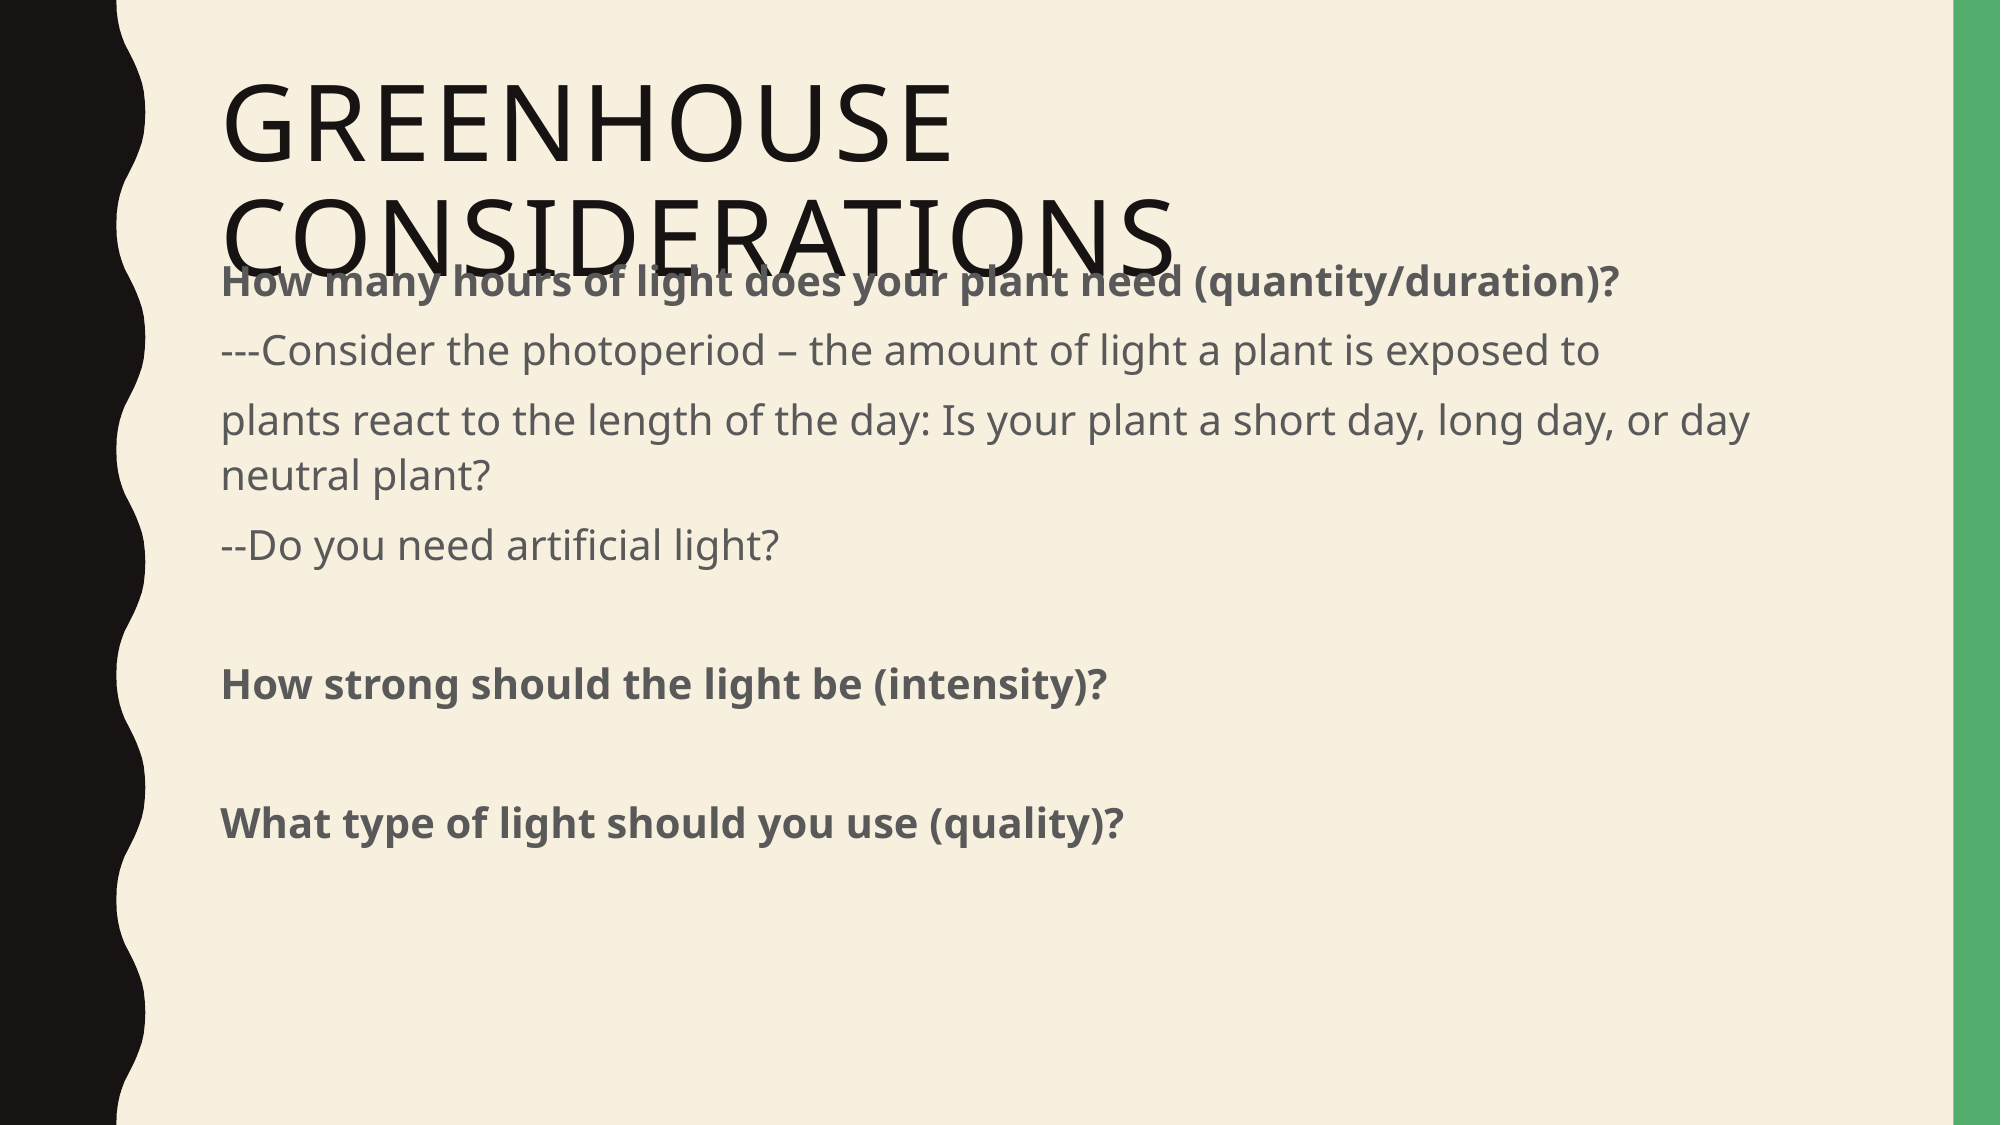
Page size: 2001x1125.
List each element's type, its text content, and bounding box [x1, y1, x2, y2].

list How many hours of light does your plant need (quantity/duration)? ---Consider the photoperiod – the amount of light a plant is exposed to plants react to the length of the day: Is your plant a short day, long day, or day neutral plant? --Do you need artificial light? How strong should the light be (intensity)? What type of light should you use (quality)? [205, 241, 1875, 1008]
title Greenhouse considerations [205, 62, 1875, 241]
